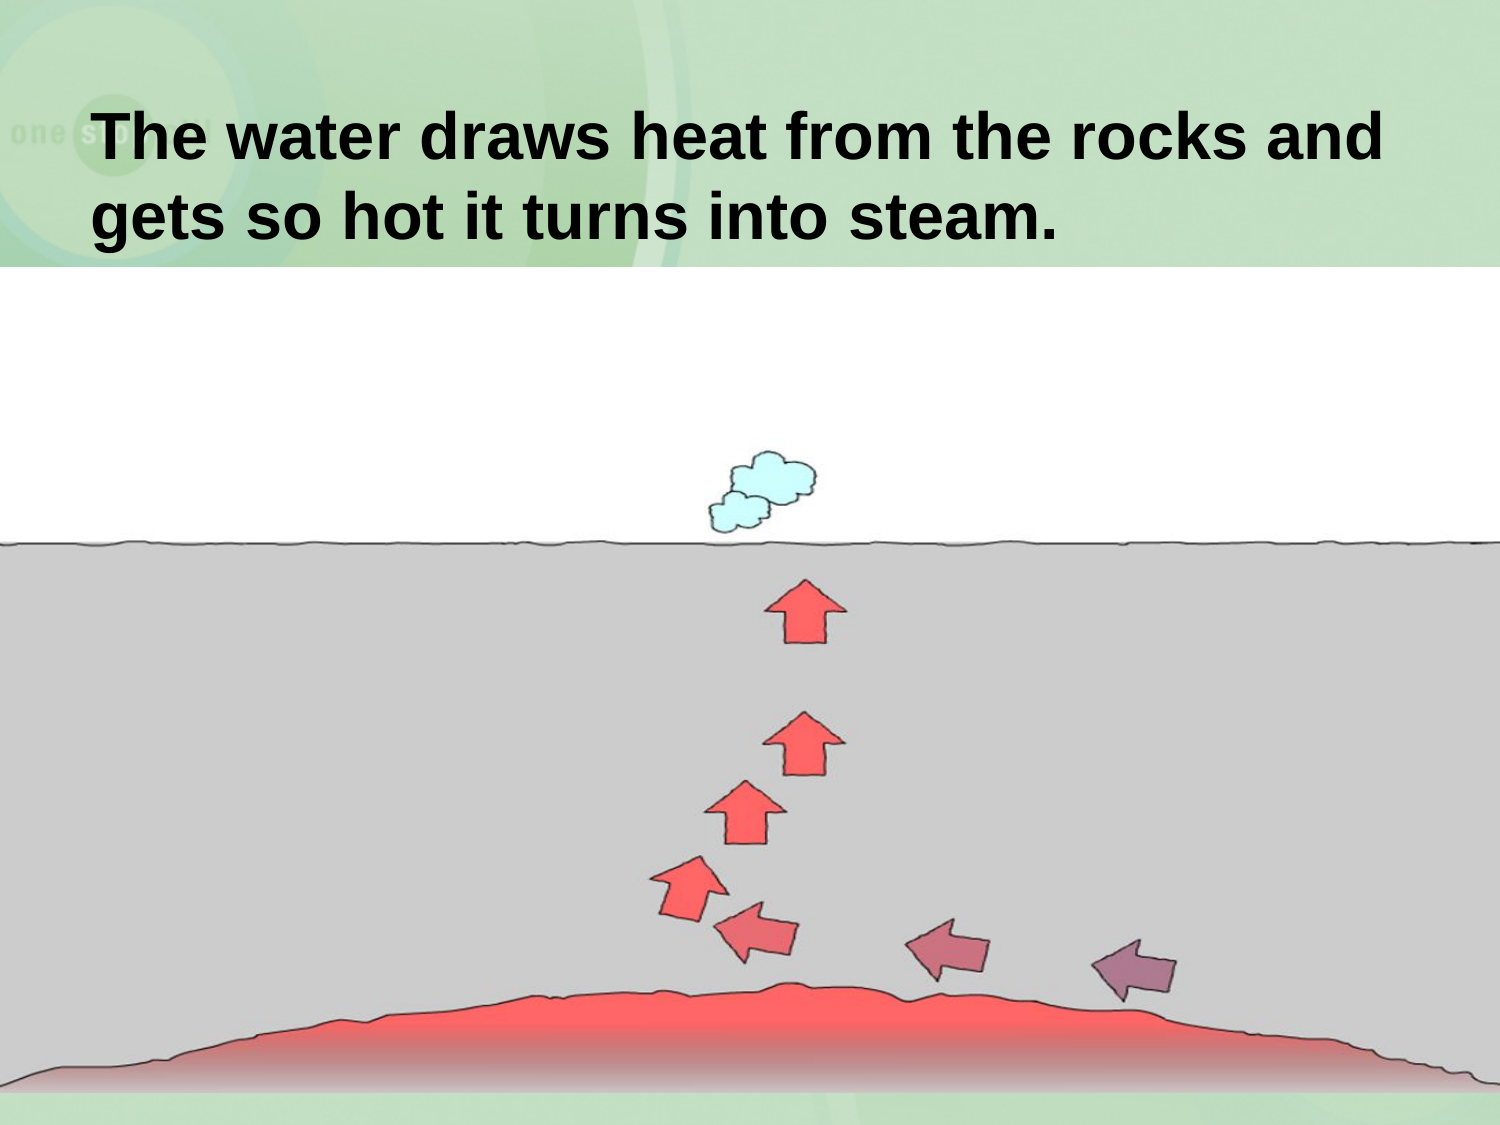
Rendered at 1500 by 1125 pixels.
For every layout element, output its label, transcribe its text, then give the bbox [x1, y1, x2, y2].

title The water draws heat from the rocks and gets so hot it turns into steam. [75, 79, 1425, 265]
picture [0, 0, 1500, 1125]
